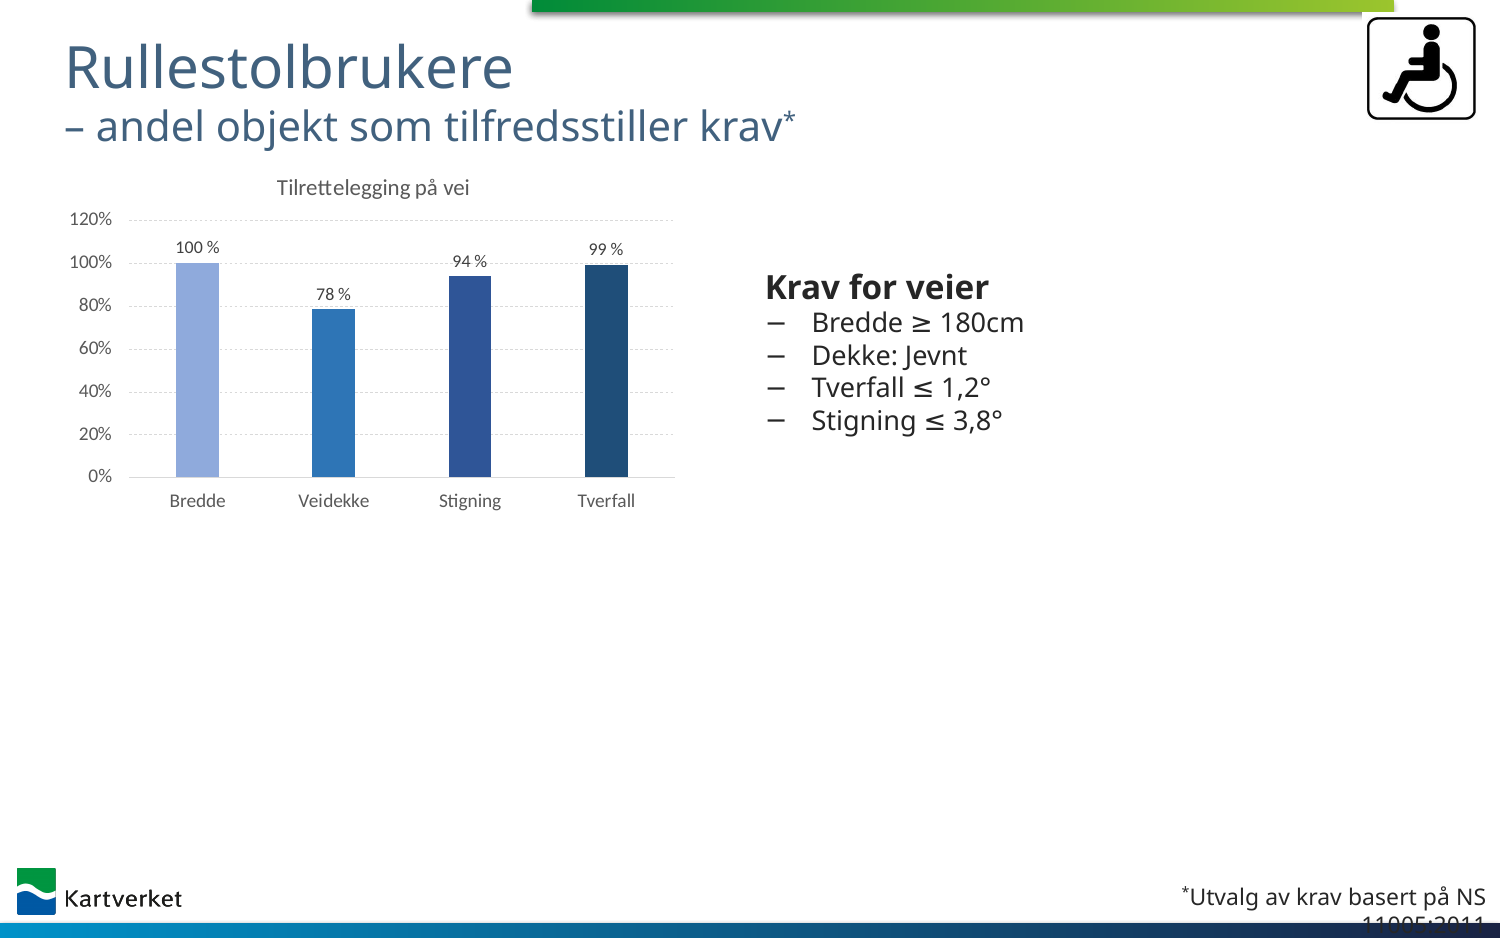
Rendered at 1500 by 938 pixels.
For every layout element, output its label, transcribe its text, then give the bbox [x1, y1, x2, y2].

text_box Rullestolbrukere – andel objekt som tilfredsstiller krav* [49, 25, 1431, 158]
text_box *Utvalg av krav basert på NS 11005:2011 [1068, 873, 1500, 938]
picture [1362, 12, 1481, 126]
text_box Krav for veier Bredde ≥ 180cm Dekke: Jevnt Tverfall ≤ 1,2° Stigning ≤ 3,8° [750, 258, 1234, 444]
picture [62, 166, 685, 519]
